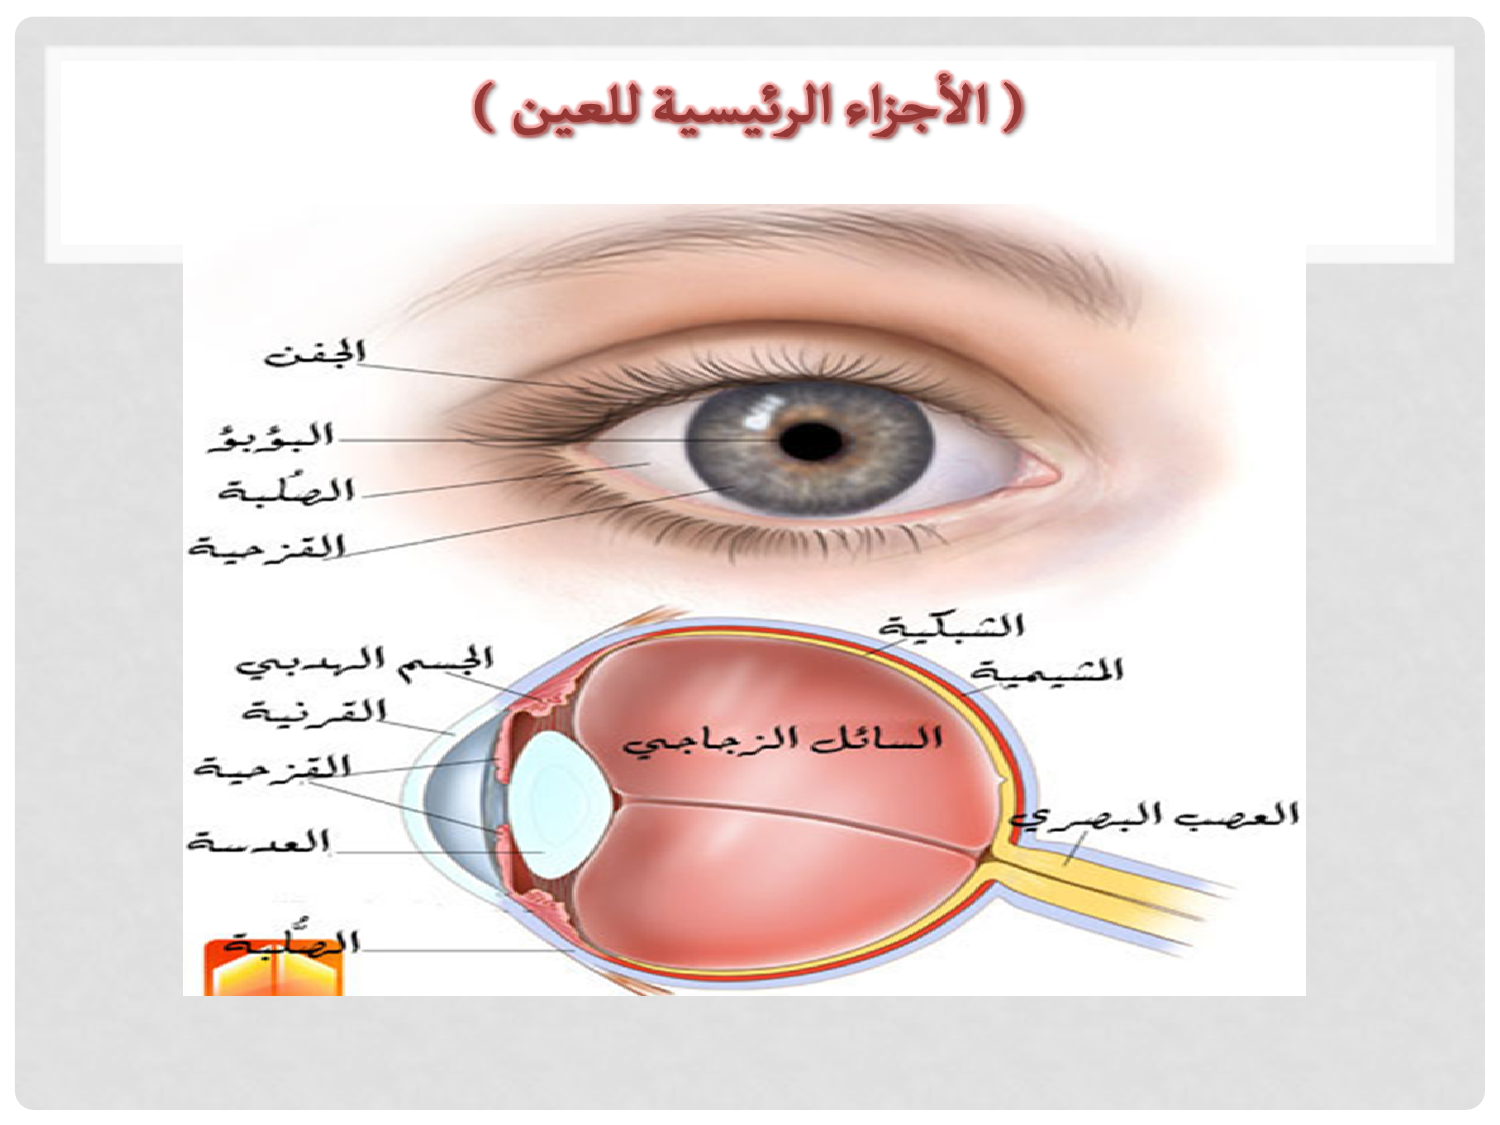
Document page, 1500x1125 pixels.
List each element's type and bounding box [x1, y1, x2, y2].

picture [396, 30, 1093, 209]
list [183, 203, 1306, 996]
